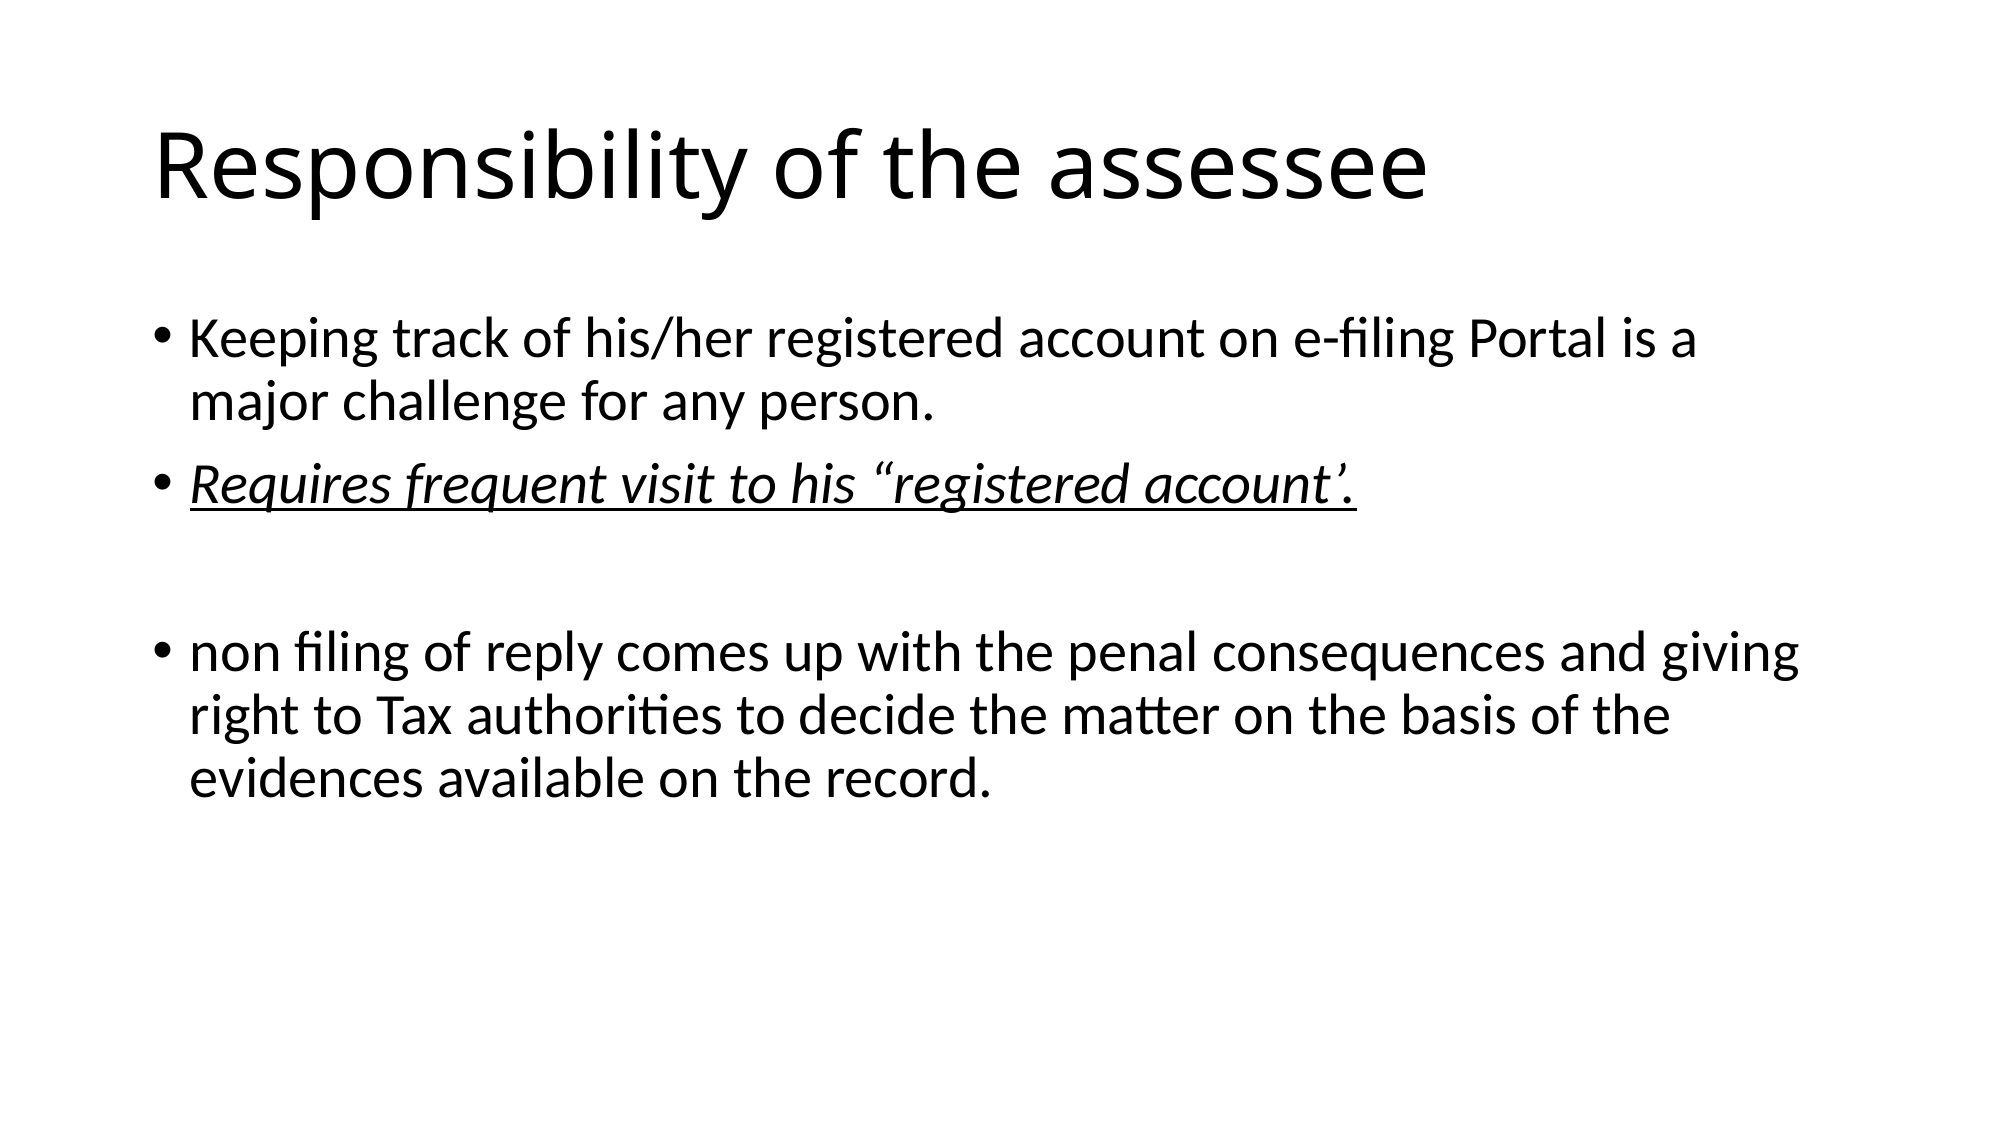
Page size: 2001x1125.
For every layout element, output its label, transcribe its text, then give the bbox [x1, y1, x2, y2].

title Responsibility of the assessee [137, 59, 1863, 278]
list Keeping track of his/her registered account on e-filing Portal is a major challenge for any person. Requires frequent visit to his “registered account’. non filing of reply comes up with the penal consequences and giving right to Tax authorities to decide the matter on the basis of the evidences available on the record. [137, 299, 1863, 1014]
